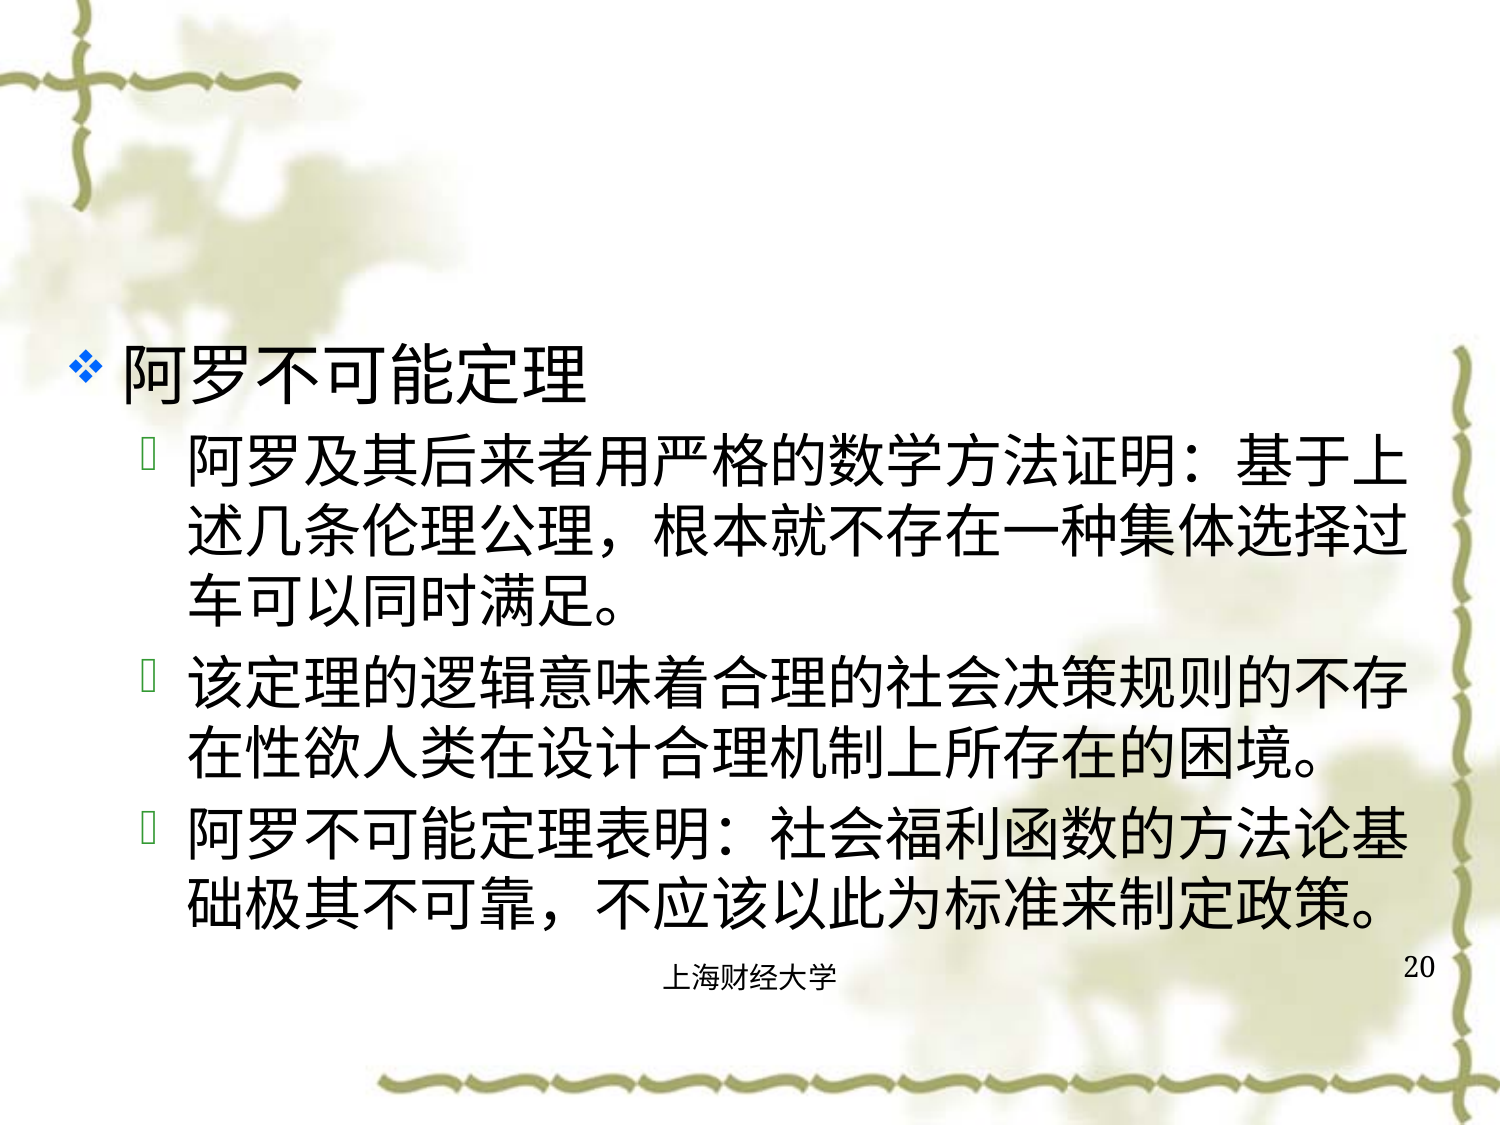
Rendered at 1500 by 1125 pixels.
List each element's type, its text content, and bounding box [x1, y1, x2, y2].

list 阿罗不可能定理 阿罗及其后来者用严格的数学方法证明：基于上述几条伦理公理，根本就不存在一种集体选择过车可以同时满足。 该定理的逻辑意味着合理的社会决策规则的不存在性欲人类在设计合理机制上所存在的困境。 阿罗不可能定理表明：社会福利函数的方法论基础极其不可靠，不应该以此为标准来制定政策。 [49, 324, 1452, 963]
picture [0, 0, 1500, 1125]
footer 上海财经大学 [512, 952, 988, 1066]
slide_number 20 [1074, 940, 1451, 1066]
